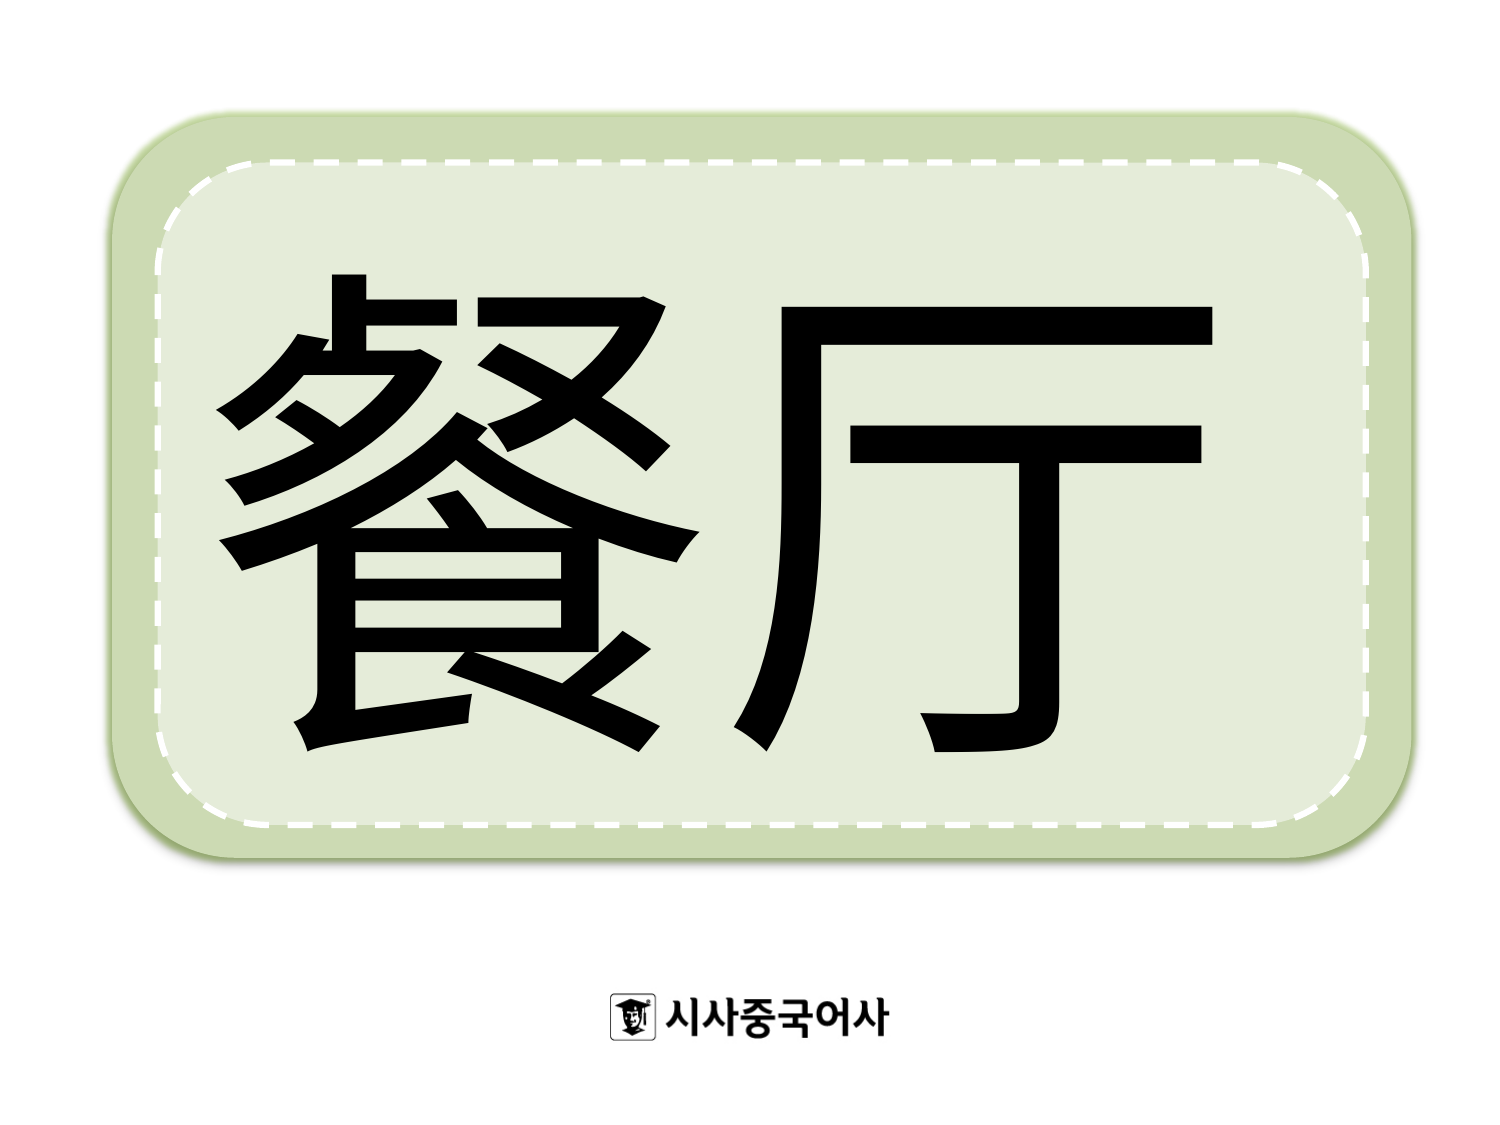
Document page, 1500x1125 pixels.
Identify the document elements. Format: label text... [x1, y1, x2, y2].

picture [602, 987, 898, 1047]
text_box 餐厅 [171, 172, 1380, 836]
text_box [162, 160, 1371, 824]
